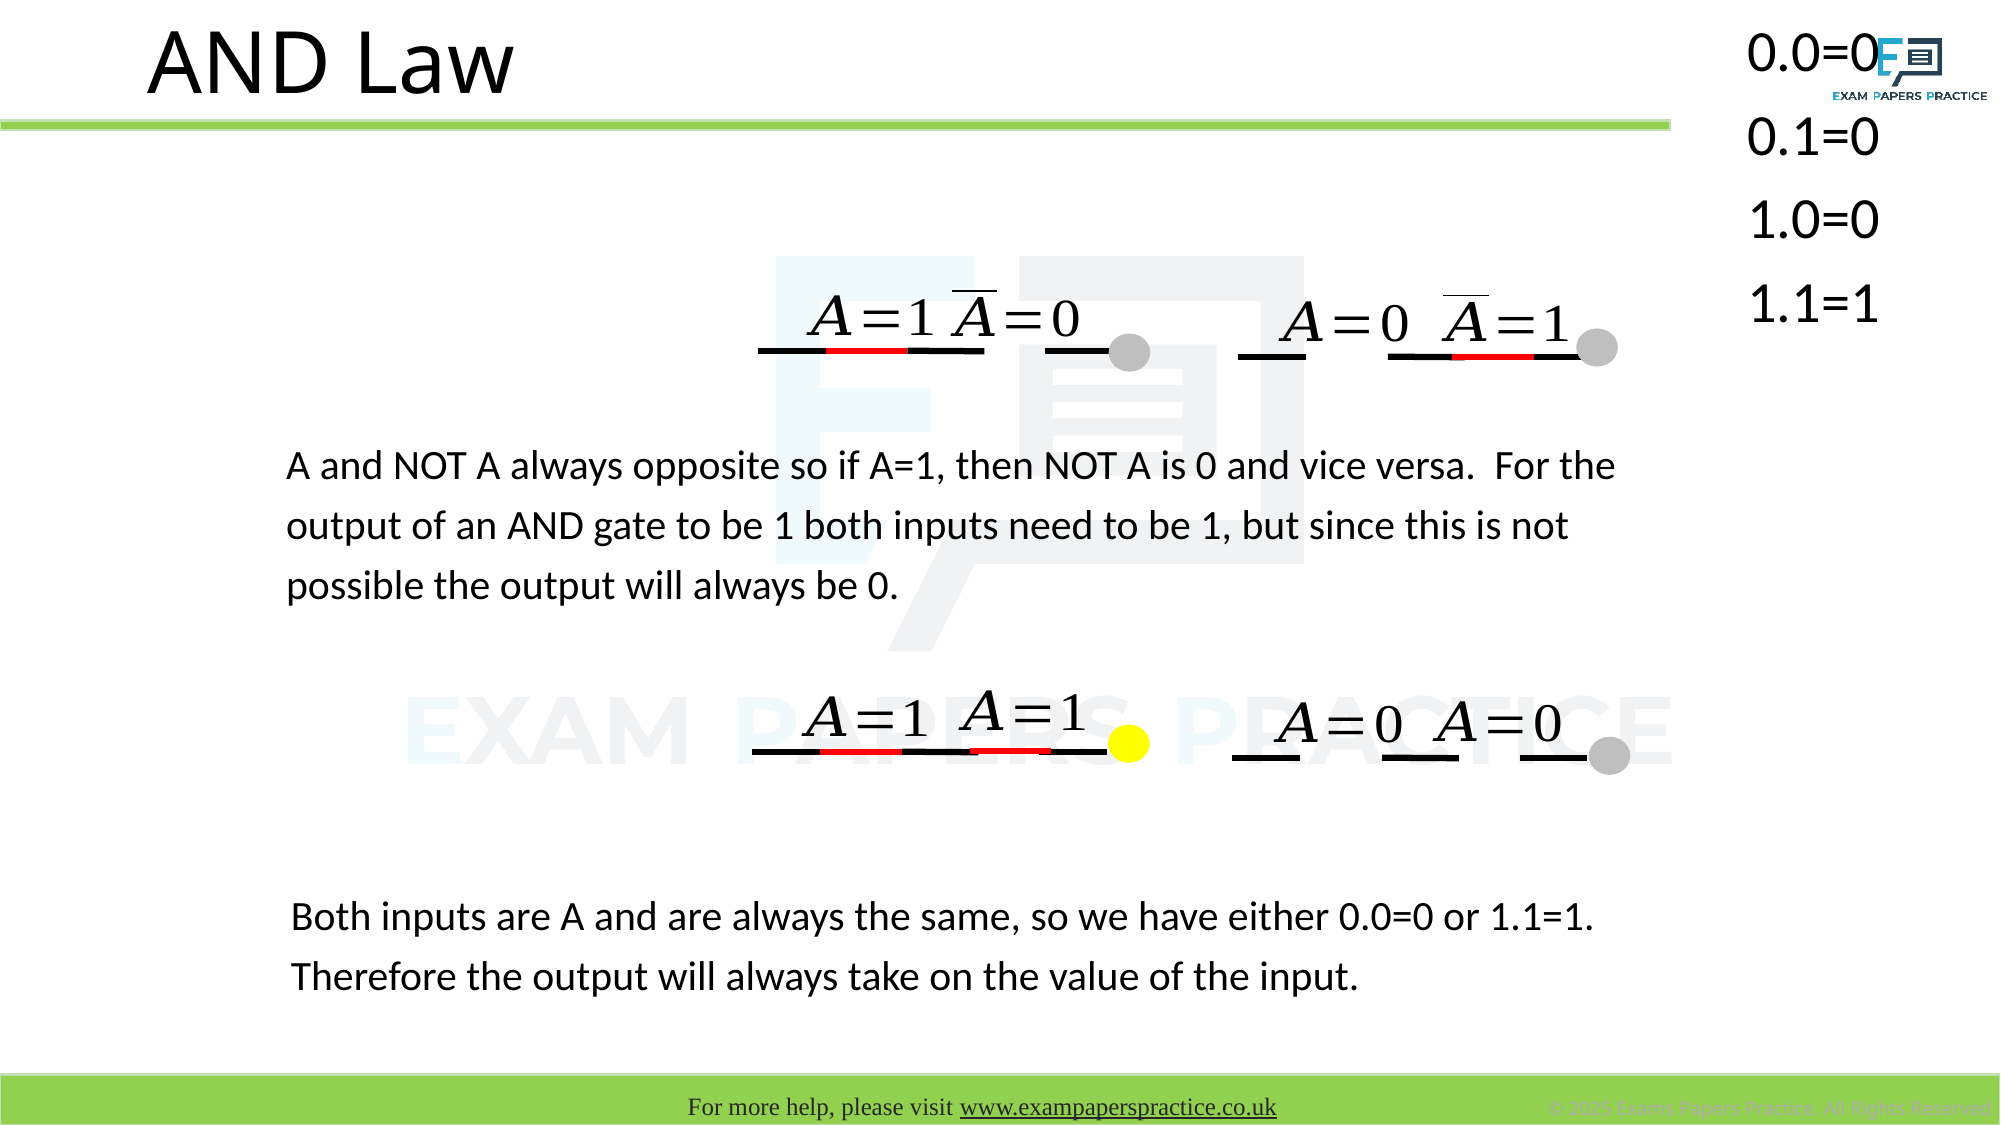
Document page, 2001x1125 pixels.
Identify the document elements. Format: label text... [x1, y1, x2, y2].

text_box [1576, 328, 1618, 367]
text_box [1588, 736, 1631, 775]
text_box [1108, 333, 1151, 372]
text_box [1108, 724, 1150, 763]
text_box 0.0=0 0.1=0 1.0=0 1.1=1 [1732, 13, 1979, 502]
title AND Law [132, 11, 1858, 121]
text_box Both inputs are A and are always the same, so we have either 0.0=0 or 1.1=1. Therefore the output will always take on the value of the input. [275, 871, 1693, 1007]
text_box A and NOT A always opposite so if A=1, then NOT A is 0 and vice versa. For the output of an AND gate to be 1 both inputs need to be 1, but since this is not possible the output will always be 0. [271, 420, 1688, 557]
